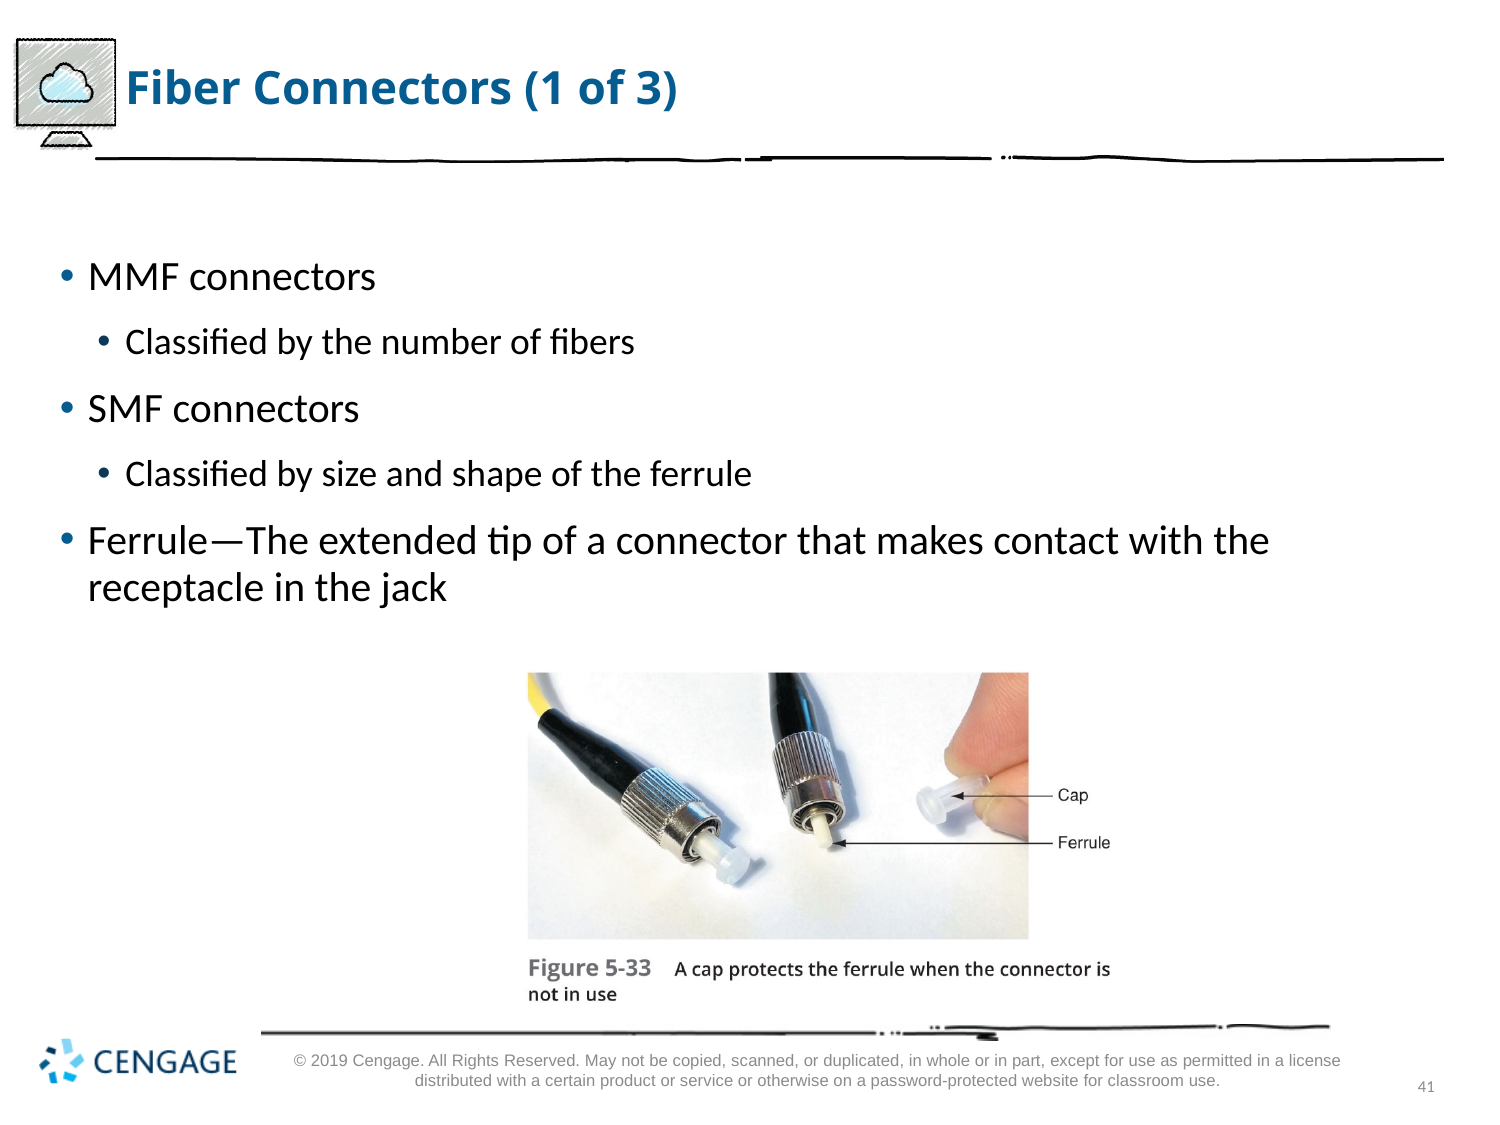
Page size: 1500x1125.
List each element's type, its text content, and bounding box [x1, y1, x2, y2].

picture [524, 670, 1112, 1003]
list M M F connectors Classified by the number of fibers S M F connectors Classified by size and shape of the ferrule Ferrule—The extended tip of a connector that makes contact with the receptacle in the jack [59, 252, 1441, 615]
picture [19, 1025, 249, 1096]
picture [13, 36, 117, 151]
footer © 2019 Cengage. All Rights Reserved. May not be copied, scanned, or duplicated, in whole or in part, except for use as permitted in a license distributed with a certain product or service or otherwise on a password-protected website for classroom use. [262, 1050, 1375, 1091]
title Fiber Connectors (1 of 3) [125, 66, 1442, 116]
picture [95, 155, 1444, 163]
picture [261, 1024, 1331, 1041]
